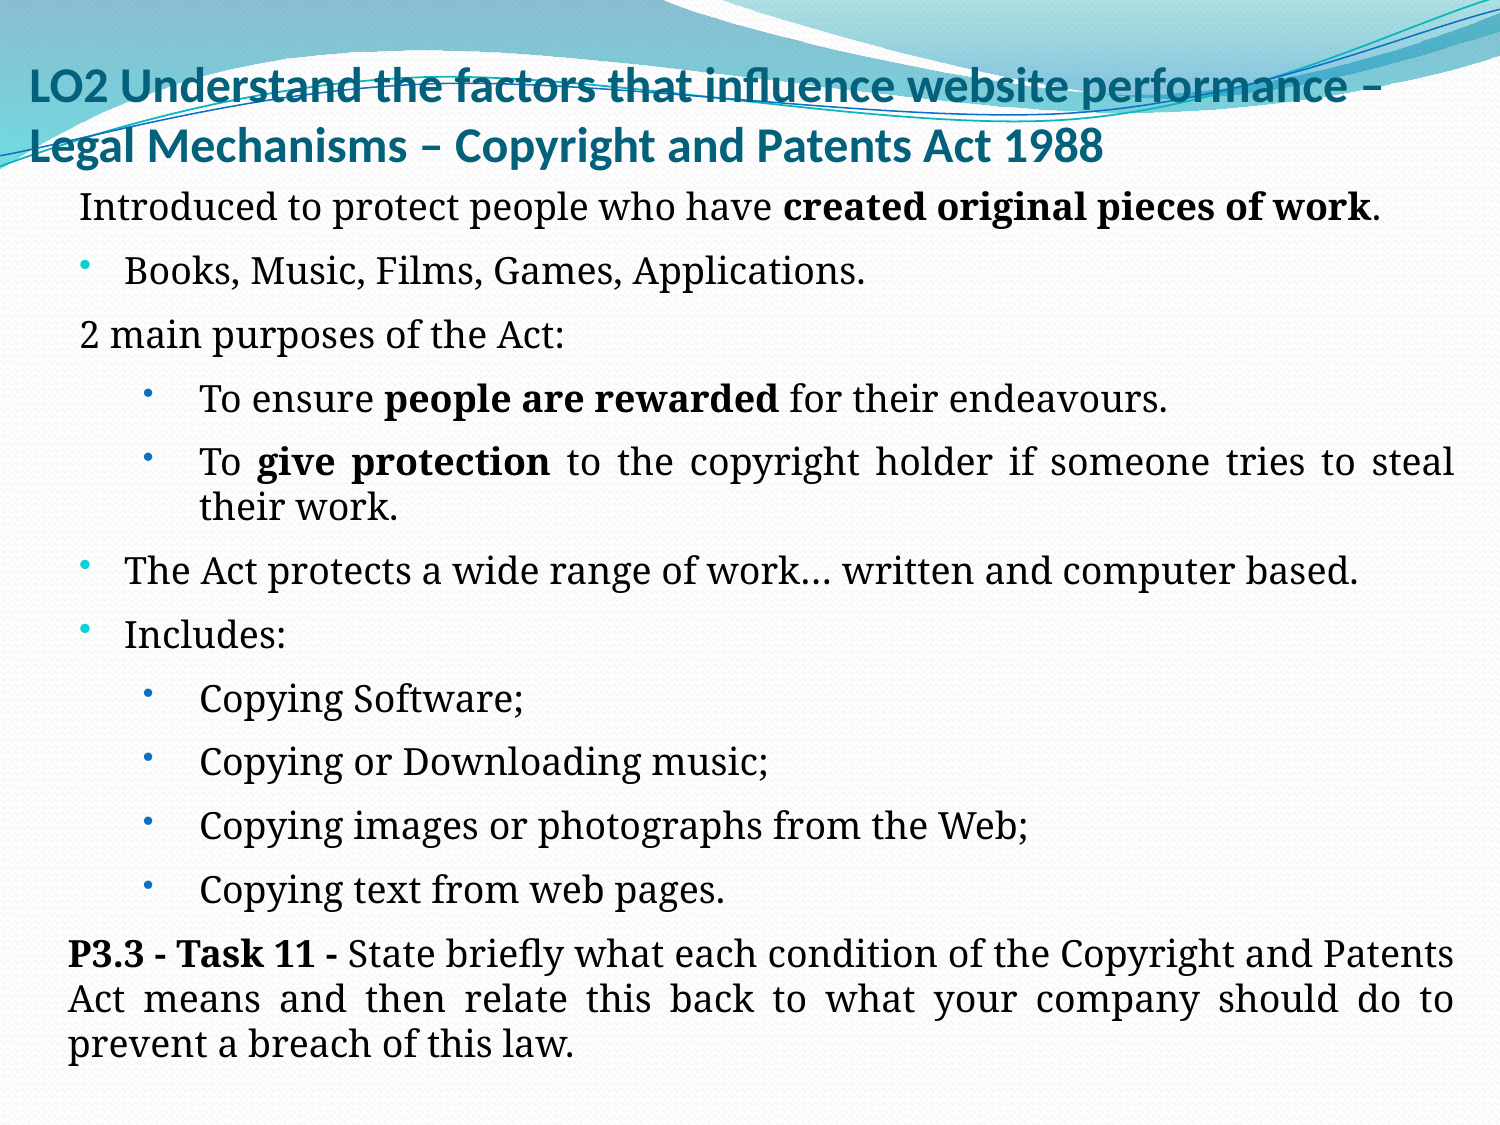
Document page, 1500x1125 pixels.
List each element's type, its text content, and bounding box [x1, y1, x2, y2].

list Introduced to protect people who have created original pieces of work. Books, Music, Films, Games, Applications. 2 main purposes of the Act: To ensure people are rewarded for their endeavours. To give protection to the copyright holder if someone tries to steal their work. The Act protects a wide range of work… written and computer based. Includes: Copying Software; Copying or Downloading music; Copying images or photographs from the Web; Copying text from web pages. P3.3 - Task 11 - State briefly what each condition of the Copyright and Patents Act means and then relate this back to what your company should do to prevent a breach of this law. [53, 175, 1471, 1090]
title LO2 Understand the factors that influence website performance – Legal Mechanisms – Copyright and Patents Act 1988 [29, 22, 1425, 173]
